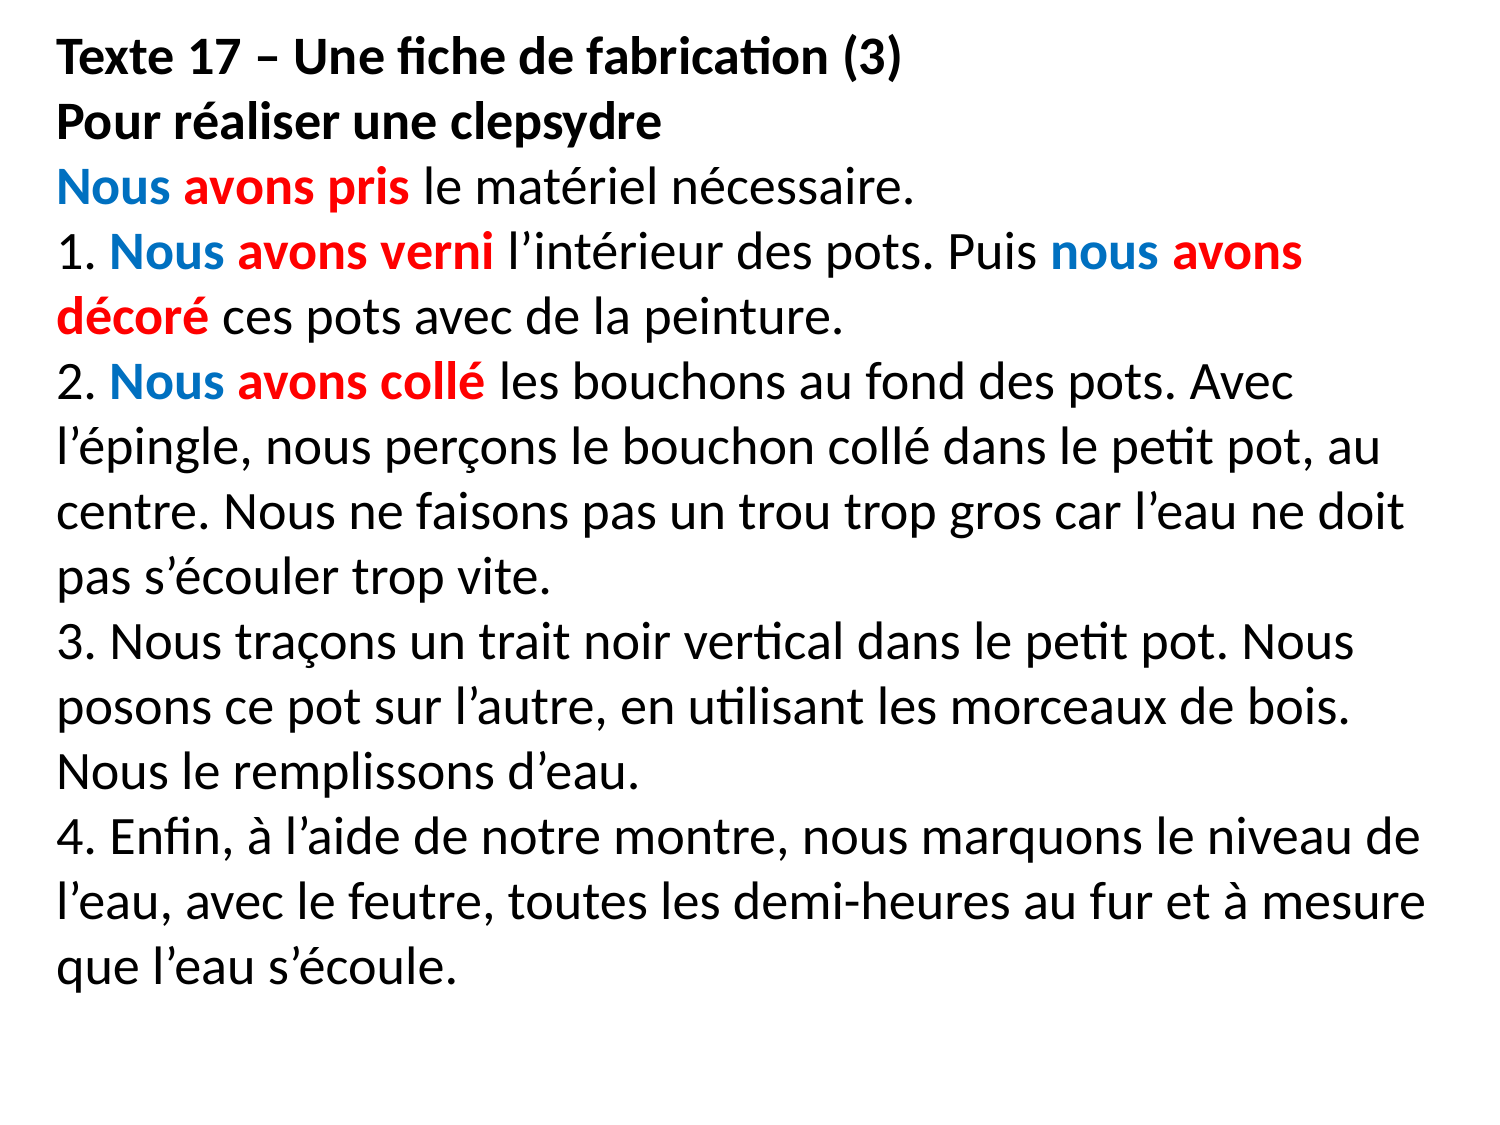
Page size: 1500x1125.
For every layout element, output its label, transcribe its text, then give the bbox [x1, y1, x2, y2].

text_box Texte 17 – Une fiche de fabrication (3) Pour réaliser une clepsydre Nous avons pris le matériel nécessaire. 1. Nous avons verni l’intérieur des pots. Puis nous avons décoré ces pots avec de la peinture. 2. Nous avons collé les bouchons au fond des pots. Avec l’épingle, nous perçons le bouchon collé dans le petit pot, au centre. Nous ne faisons pas un trou trop gros car l’eau ne doit pas s’écouler trop vite. 3. Nous traçons un trait noir vertical dans le petit pot. Nous posons ce pot sur l’autre, en utilisant les morceaux de bois. Nous le remplissons d’eau. 4. Enfin, à l’aide de notre montre, nous marquons le niveau de l’eau, avec le feutre, toutes les demi-heures au fur et à mesure que l’eau s’écoule. [41, 13, 1471, 1003]
